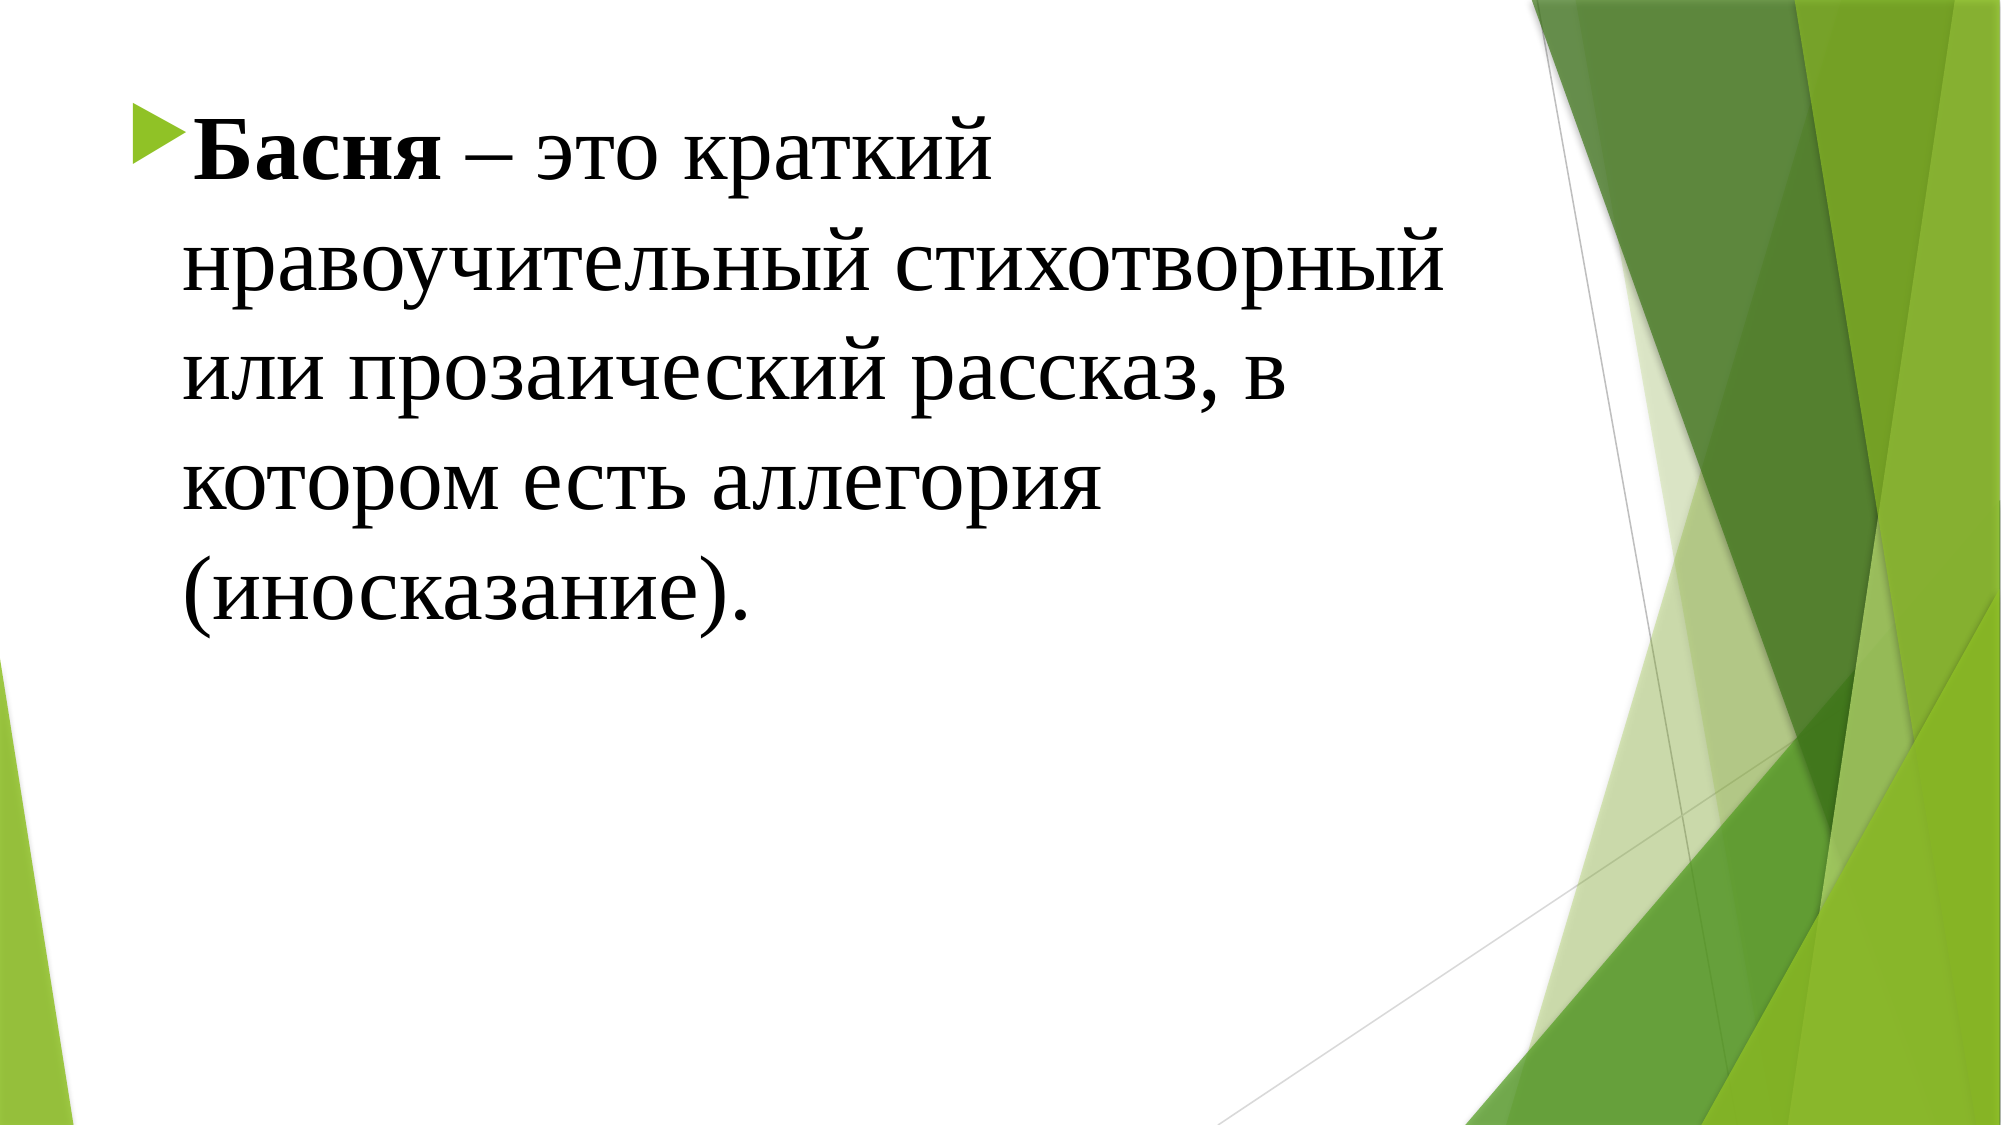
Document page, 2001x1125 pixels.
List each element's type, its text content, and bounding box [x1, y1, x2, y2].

list Басня – это краткий нравоучительный стихотворный или прозаический рассказ, в котором есть аллегория (иносказание). [111, 80, 1463, 992]
